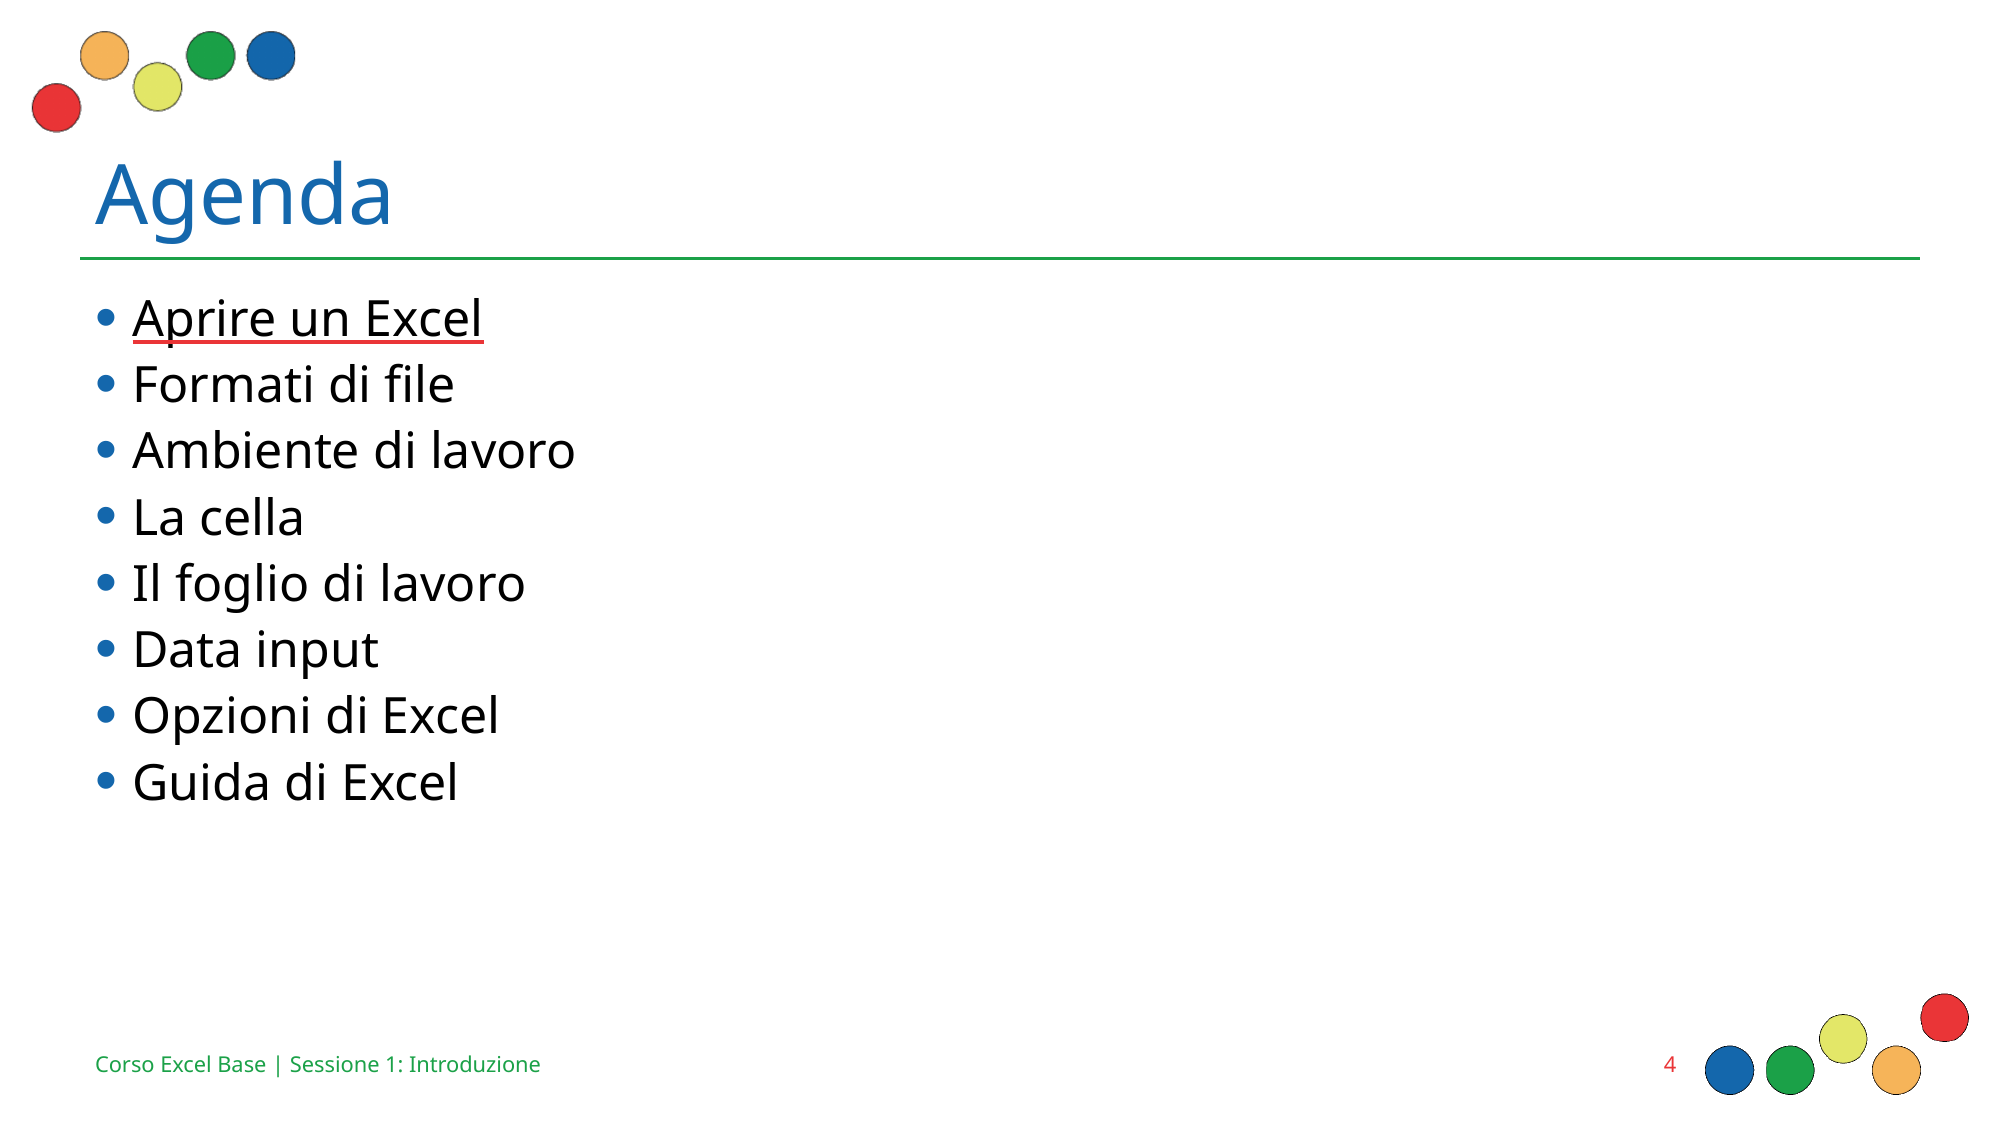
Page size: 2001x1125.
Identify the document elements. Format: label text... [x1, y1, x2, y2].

slide_number 4 [1583, 1035, 1692, 1096]
title Agenda [80, 123, 1920, 259]
list Aprire un Excel Formati di file Ambiente di lavoro La cella Il foglio di lavoro Data input Opzioni di Excel Guida di Excel [80, 278, 1920, 1011]
picture [1704, 990, 1971, 1096]
footer Corso Excel Base | Sessione 1: Introduzione [80, 1035, 1571, 1096]
picture [29, 30, 295, 135]
